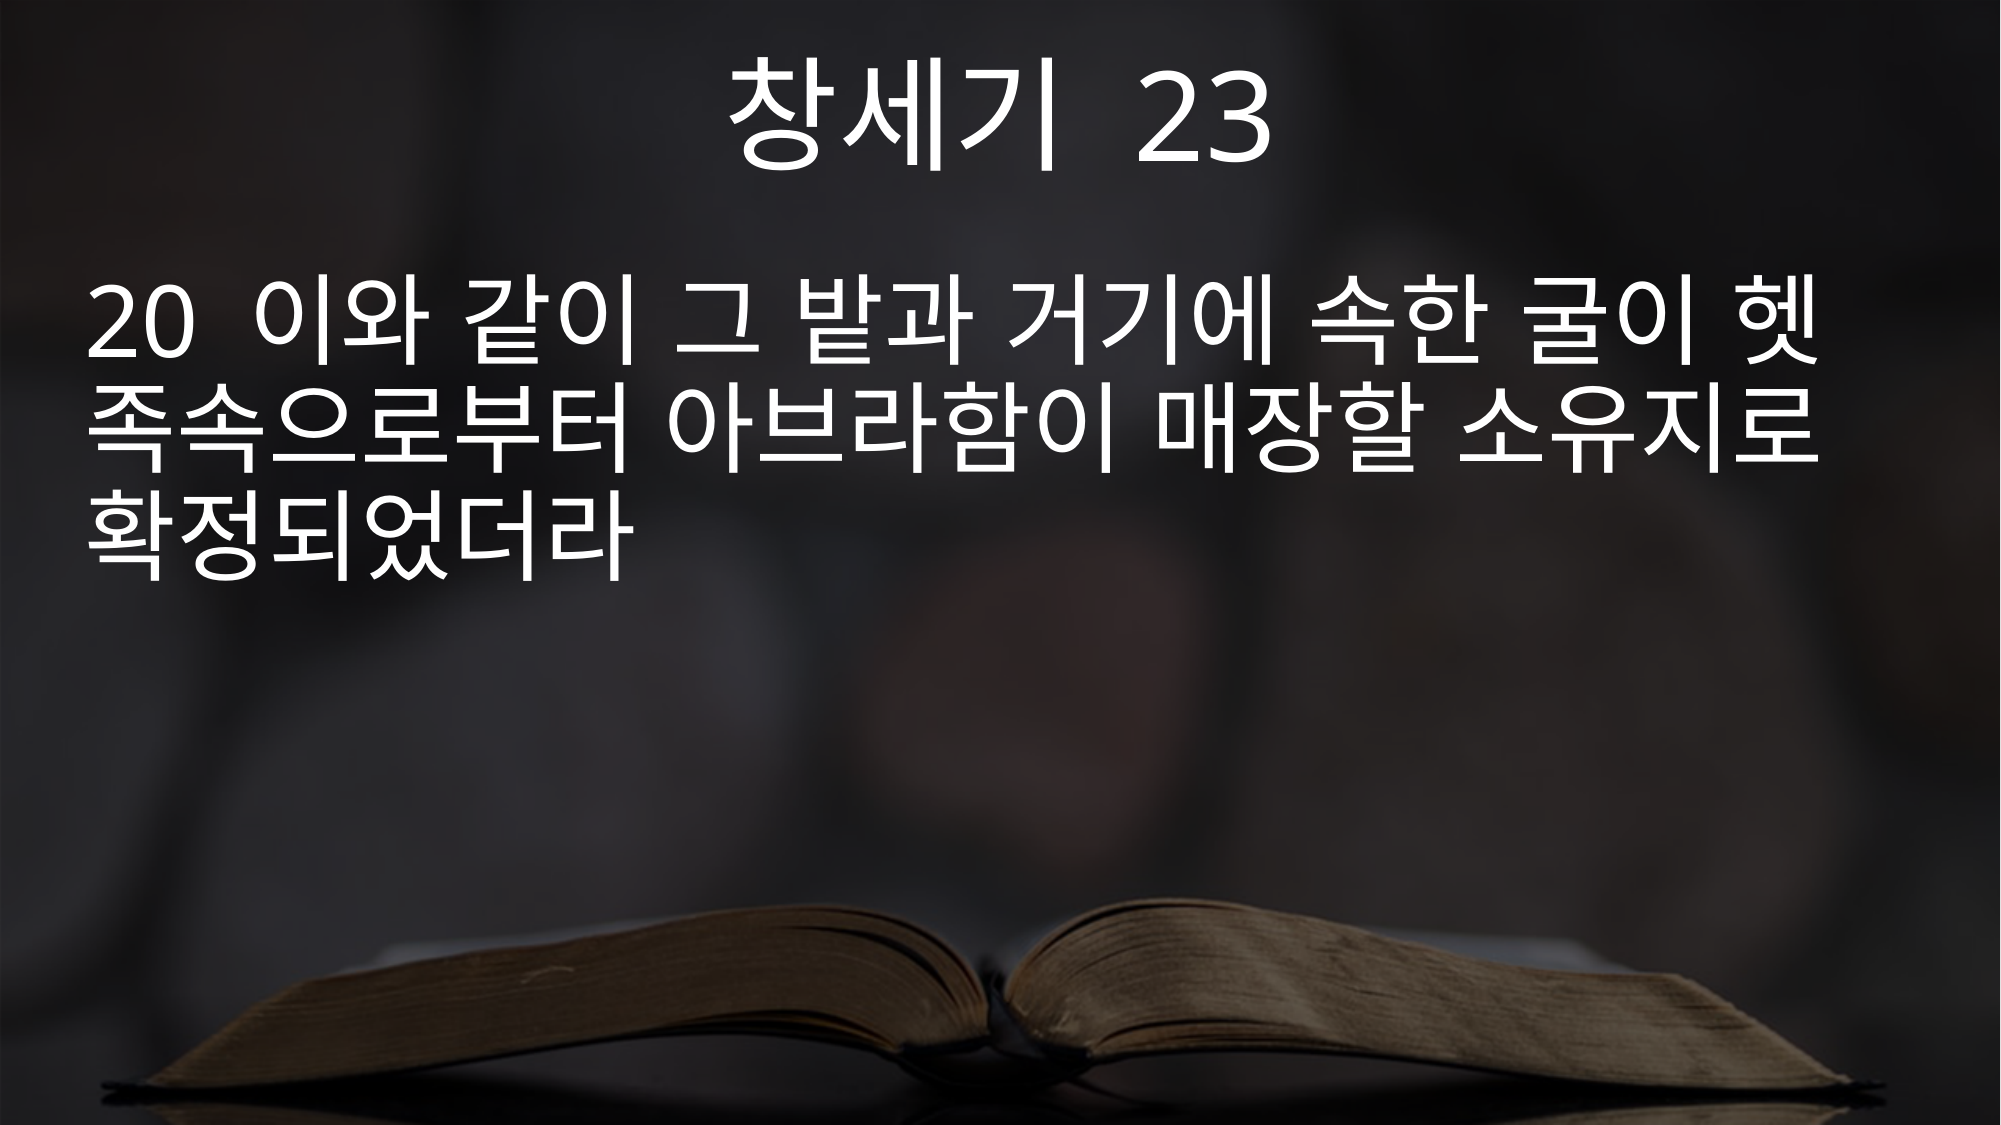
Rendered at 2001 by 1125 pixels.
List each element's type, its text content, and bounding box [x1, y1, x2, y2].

footer 창세기 23 [0, 32, 2000, 192]
picture [0, 0, 2001, 1125]
list 20 이와 같이 그 밭과 거기에 속한 굴이 헷 족속으로부터 아브라함이 매장할 소유지로 확정되었더라 [69, 263, 1953, 423]
